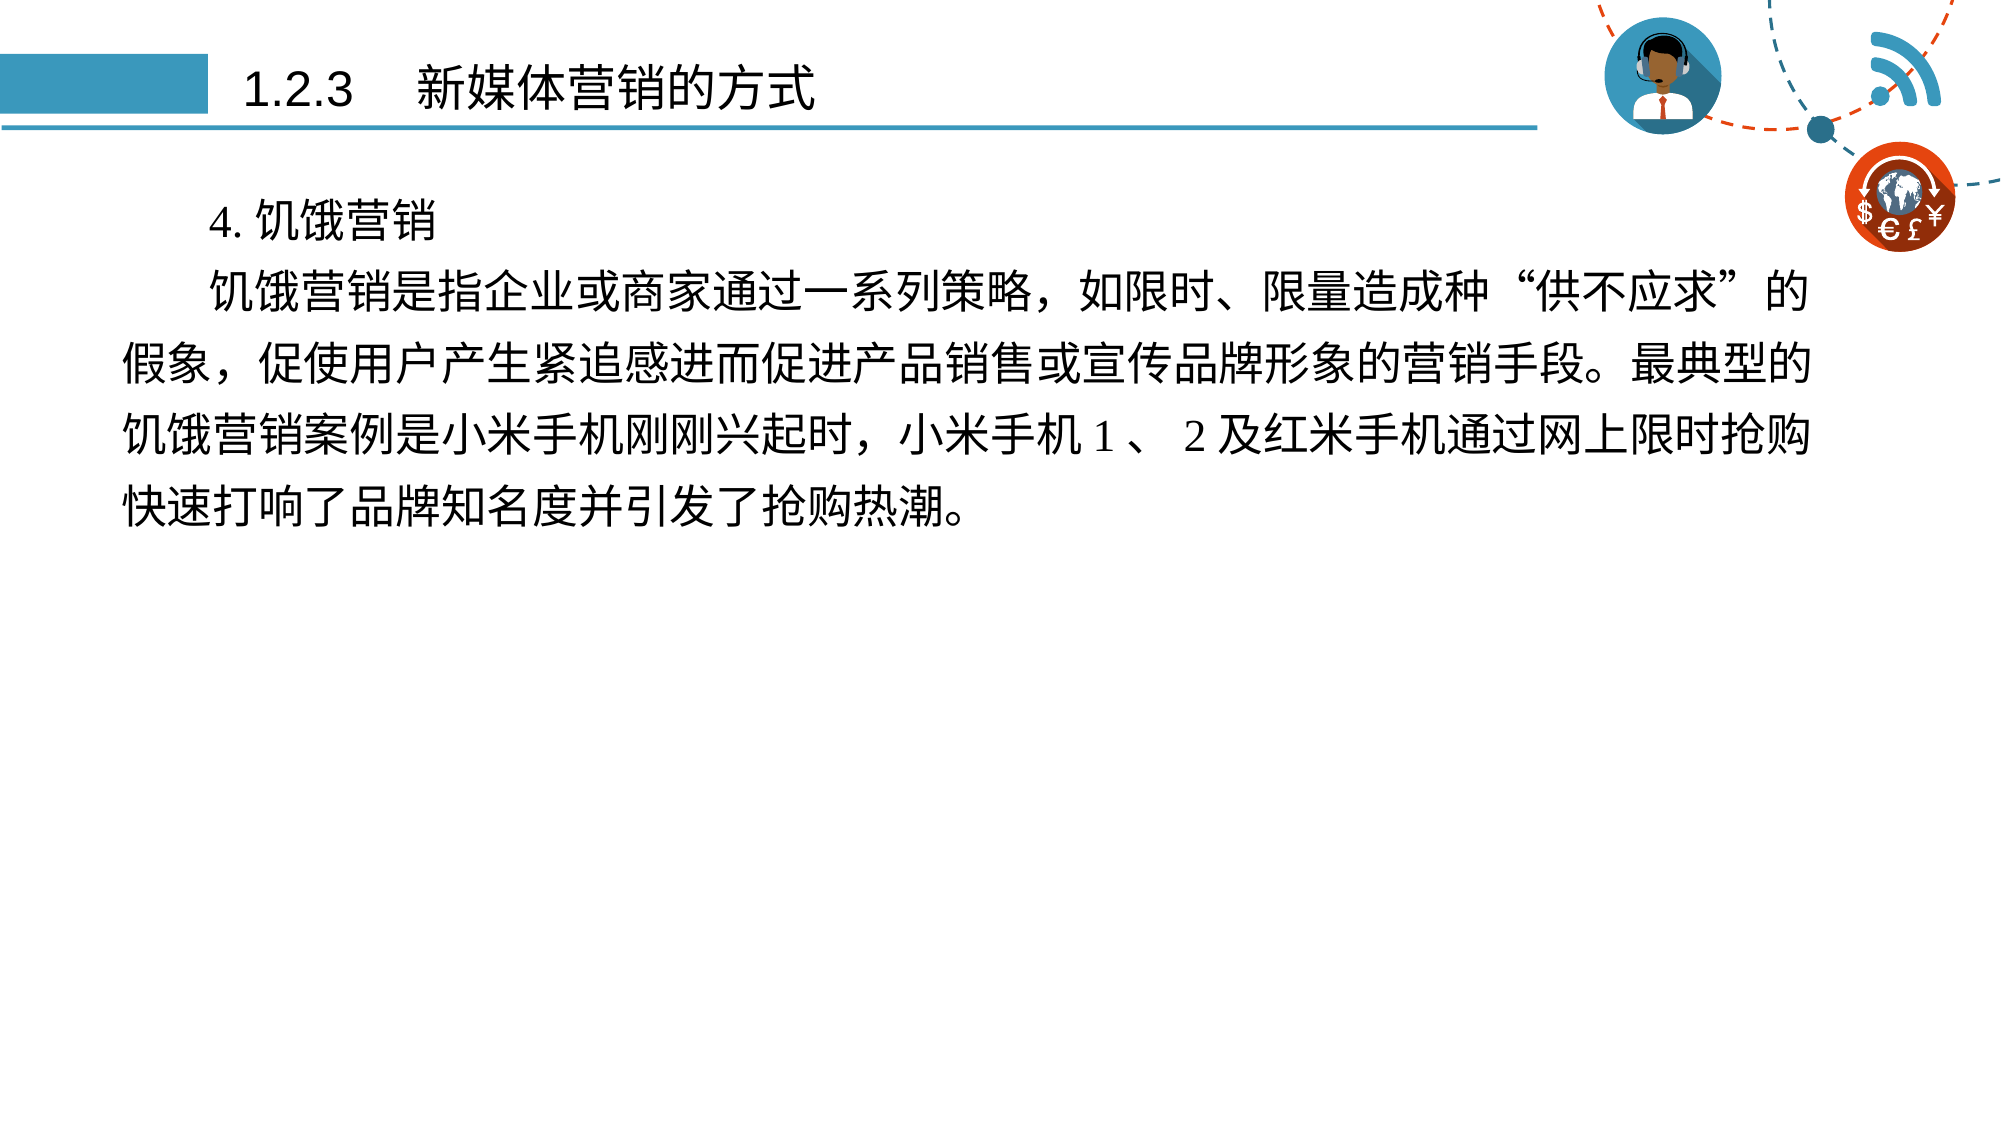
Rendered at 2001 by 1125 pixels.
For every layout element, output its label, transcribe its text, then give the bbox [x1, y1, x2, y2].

title 1.2.3 新媒体营销的方式 [222, 55, 1863, 127]
list 4.饥饿营销 饥饿营销是指企业或商家通过一系列策略，如限时、限量造成种“供不应求”的假象，促使用户产生紧追感进而促进产品销售或宣传品牌形象的营销手段。最典型的饥饿营销案例是小米手机刚刚兴起时，小米手机1、2及红米手机通过网上限时抢购快速打响了品牌知名度并引发了抢购热潮。 [100, 164, 1840, 1014]
